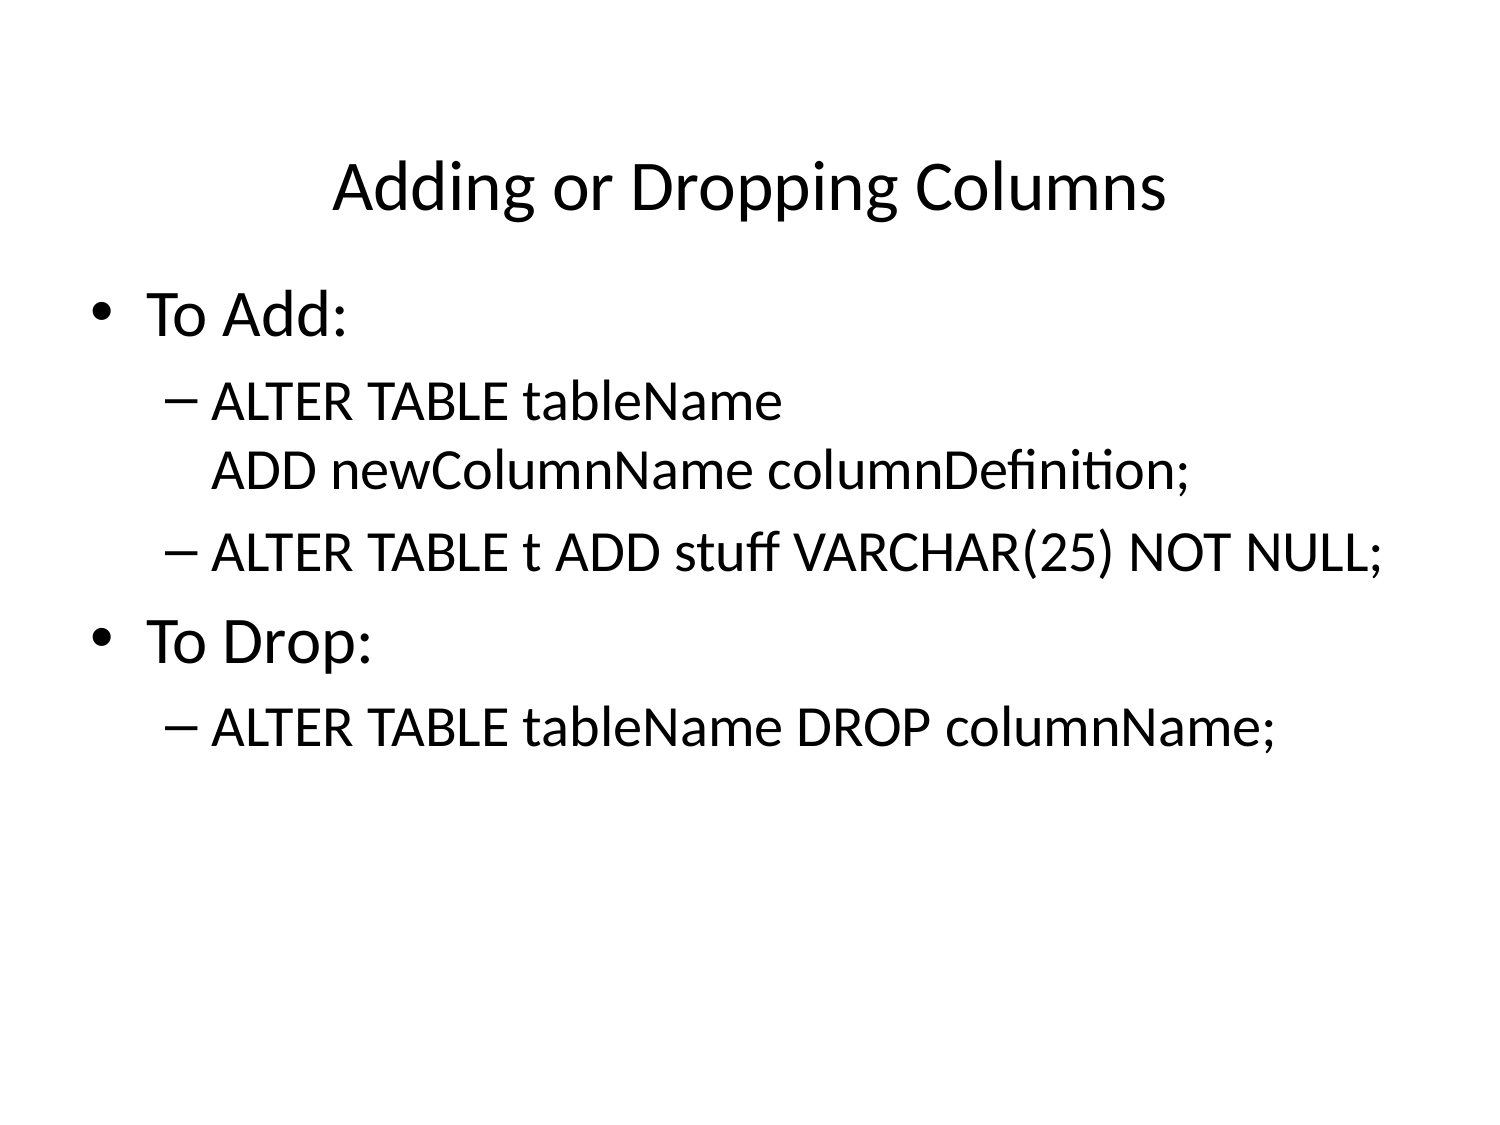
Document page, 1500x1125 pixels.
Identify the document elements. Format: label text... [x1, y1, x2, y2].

list To Add: ALTER TABLE tableName ADD newColumnName columnDefinition; ALTER TABLE t ADD stuff VARCHAR(25) NOT NULL; To Drop: ALTER TABLE tableName DROP columnName; [75, 262, 1425, 1005]
title Adding or Dropping Columns [75, 45, 1425, 233]
